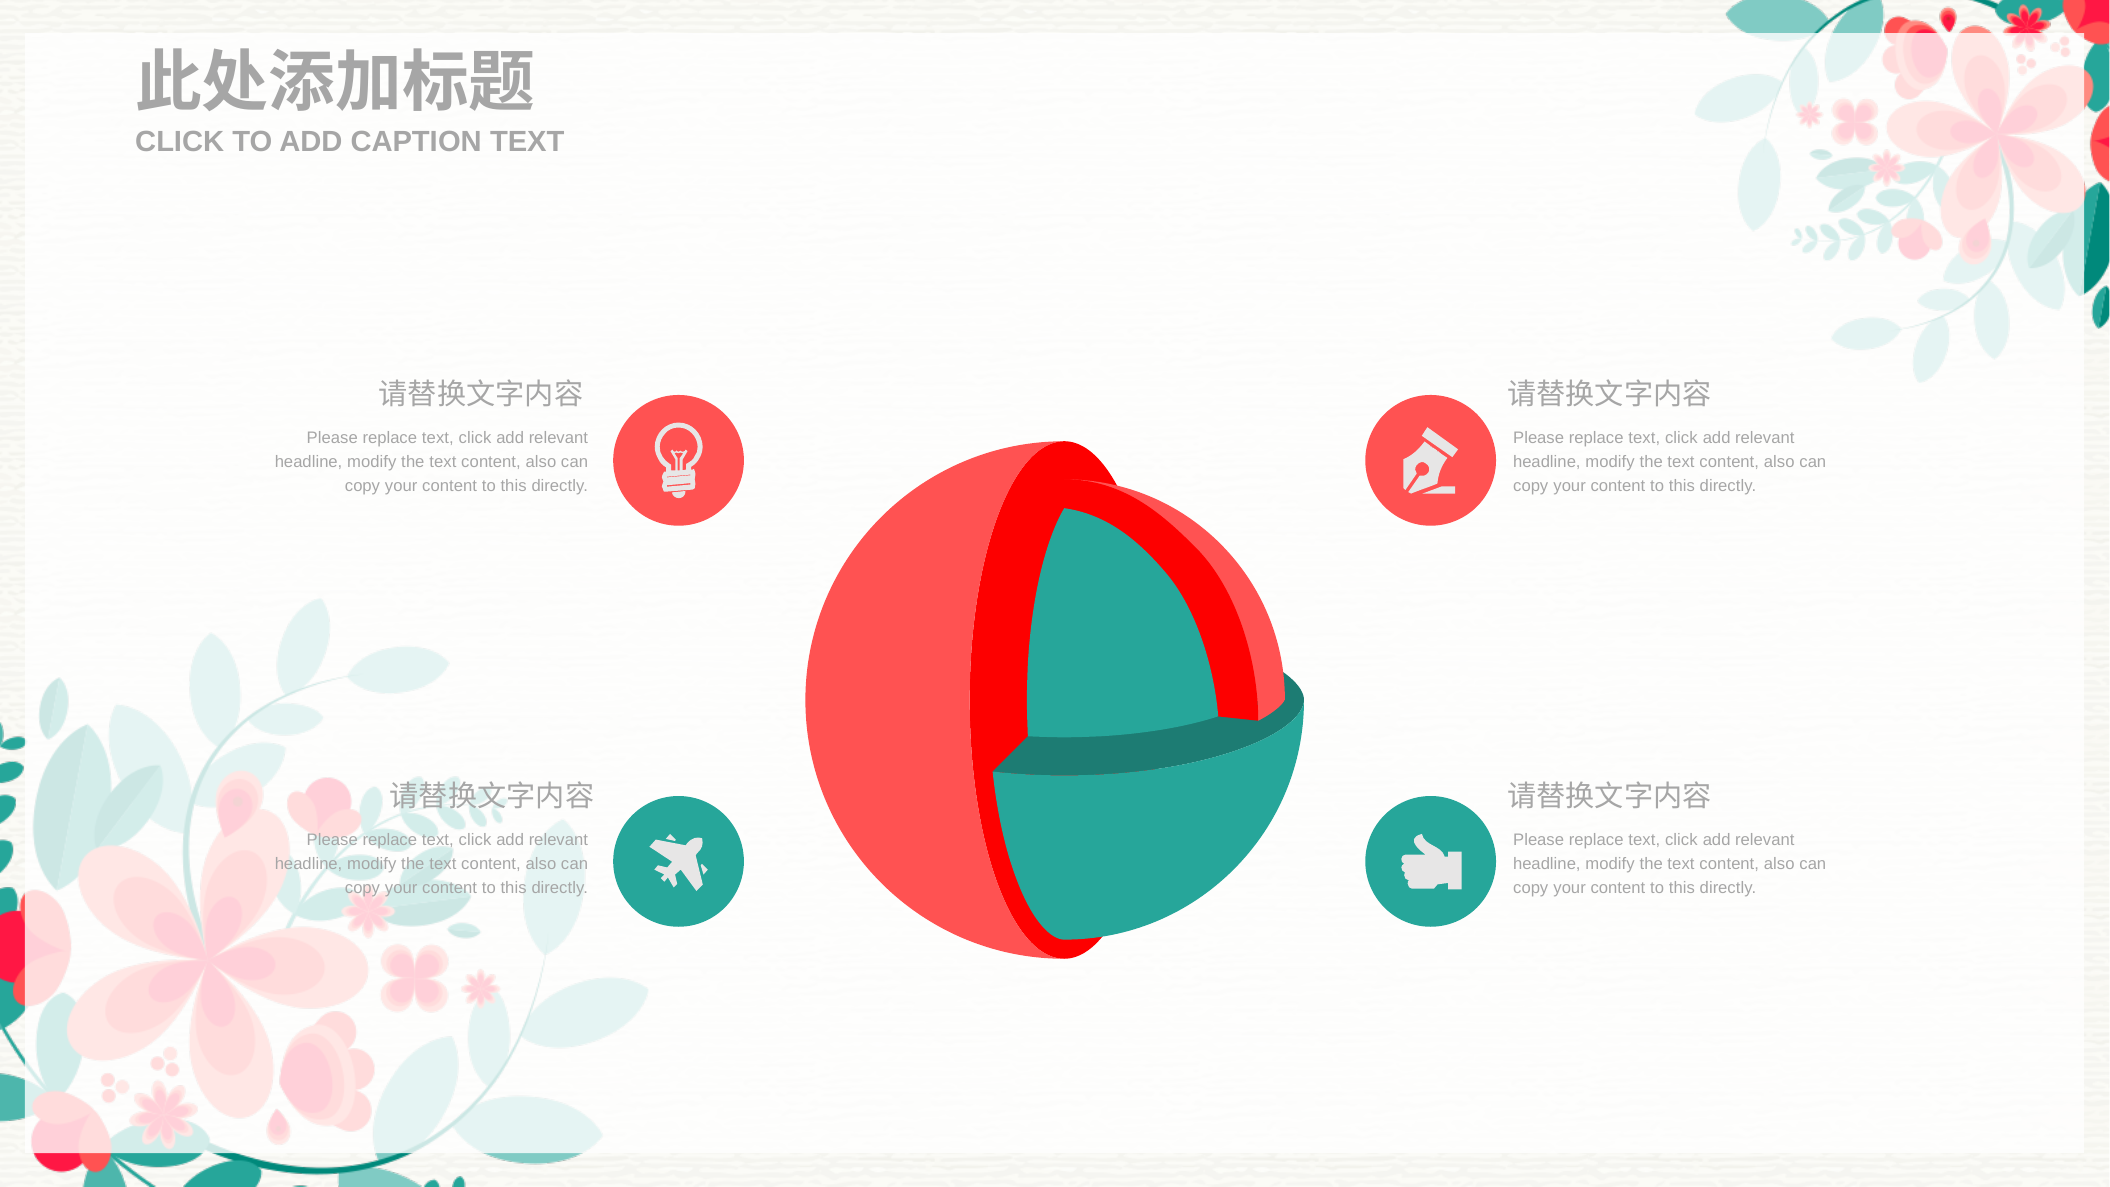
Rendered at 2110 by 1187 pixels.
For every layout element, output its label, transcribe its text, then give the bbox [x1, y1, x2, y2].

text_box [1365, 394, 1497, 526]
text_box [238, 762, 611, 904]
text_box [1365, 795, 1497, 927]
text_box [1491, 762, 1864, 904]
picture [0, 0, 2110, 1187]
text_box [805, 441, 1304, 959]
text_box CLICK TO ADD CAPTION TEXT [135, 122, 596, 158]
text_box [1491, 360, 1864, 502]
text_box 此处添加标题 [135, 38, 596, 119]
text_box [613, 795, 744, 927]
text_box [238, 360, 604, 502]
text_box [613, 394, 744, 526]
